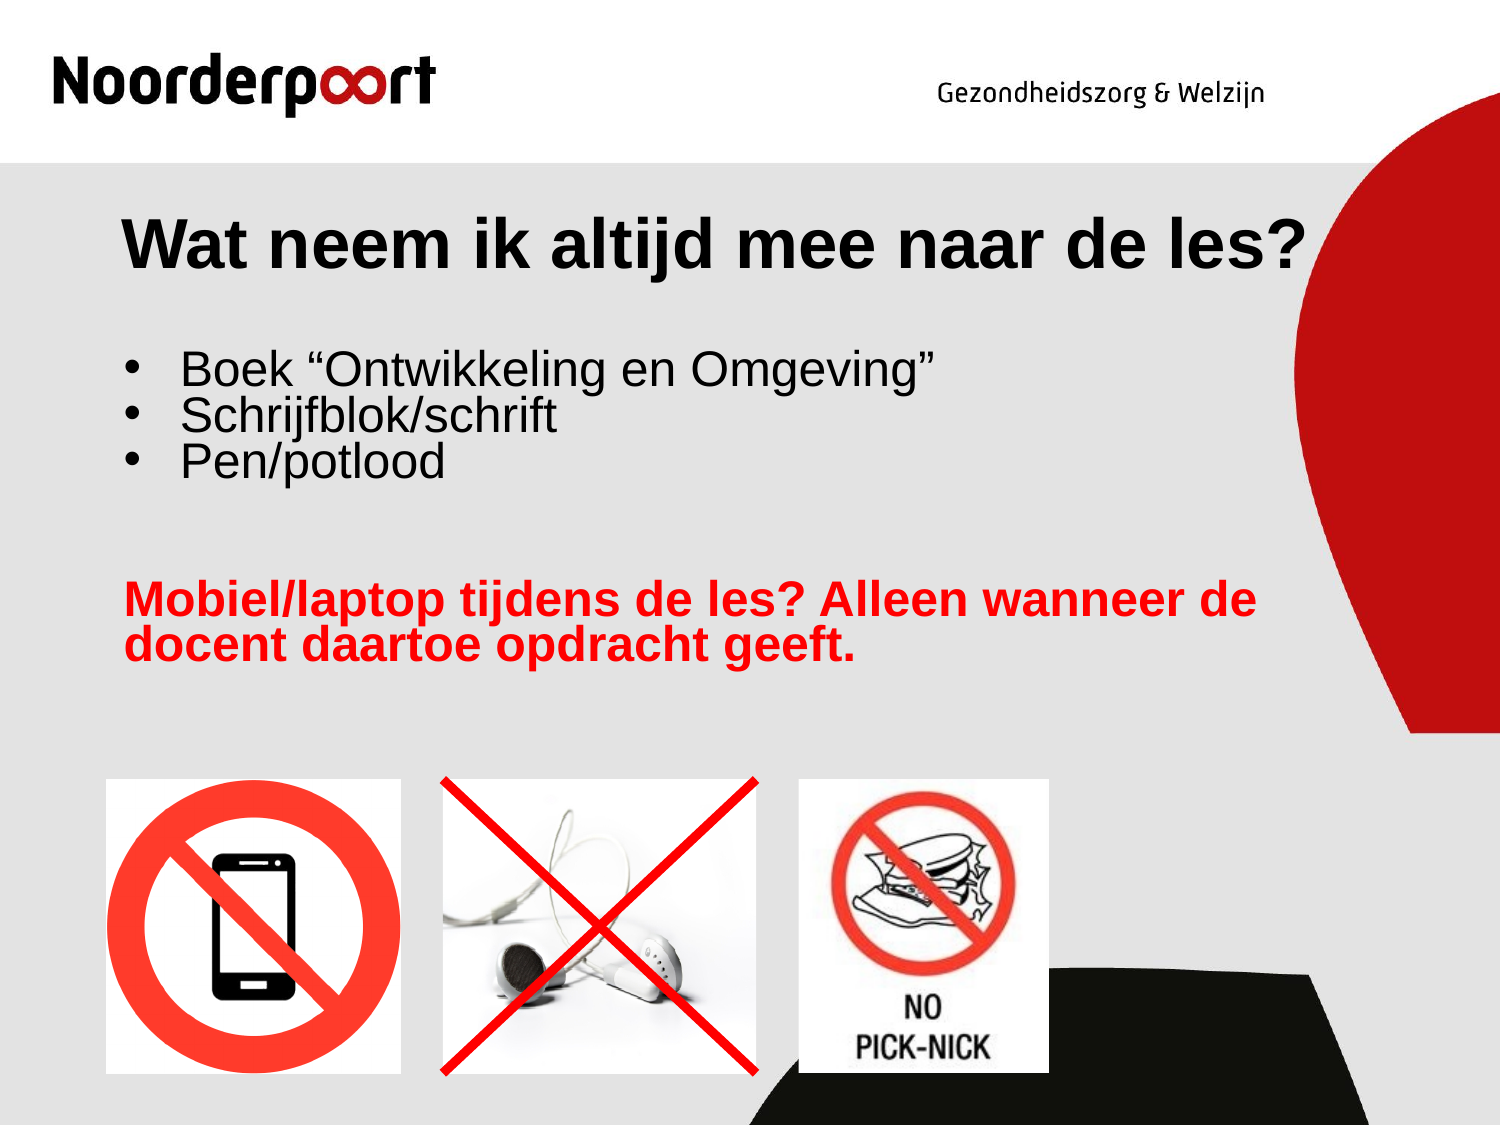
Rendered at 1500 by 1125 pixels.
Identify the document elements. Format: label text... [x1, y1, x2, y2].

picture [0, 0, 1500, 1125]
list Boek “Ontwikkeling en Omgeving” Schrijfblok/schrift Pen/potlood Mobiel/laptop tijdens de les? Alleen wanneer de docent daartoe opdracht geeft. [108, 343, 1292, 927]
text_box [442, 779, 756, 1074]
title Wat neem ik altijd mee naar de les? [106, 187, 1353, 294]
